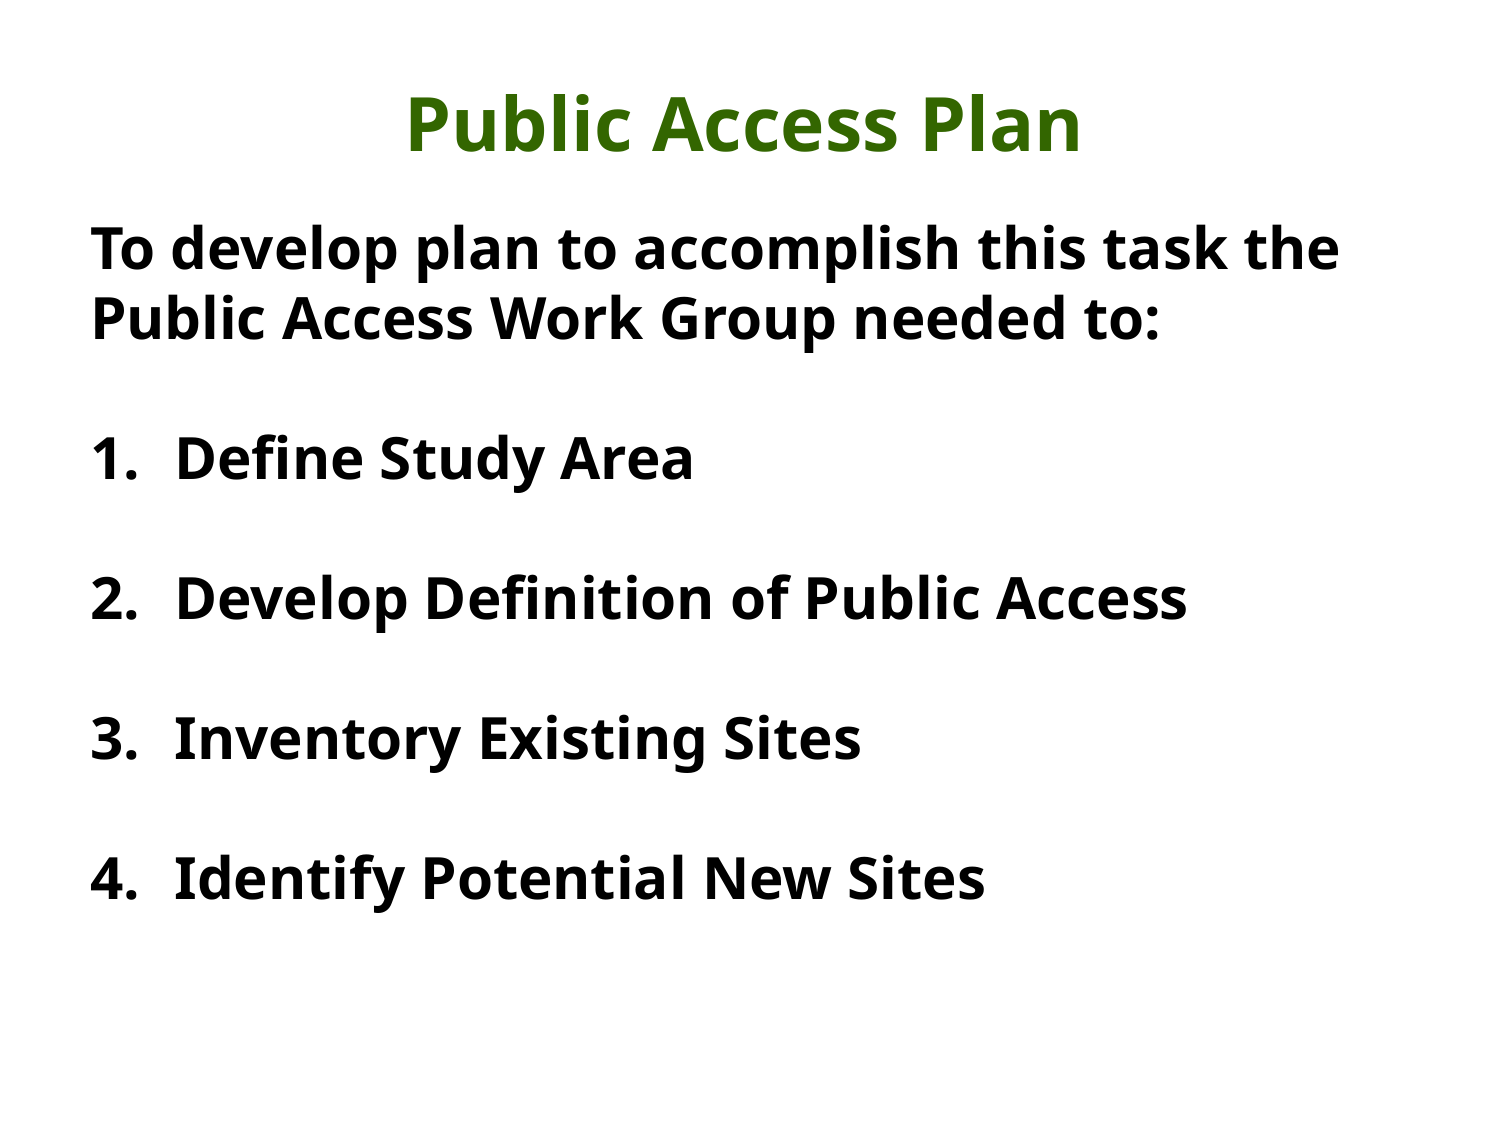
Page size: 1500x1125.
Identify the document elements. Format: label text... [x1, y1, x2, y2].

text_box Public Access Plan [167, 69, 1322, 175]
text_box To develop plan to accomplish this task the Public Access Work Group needed to: Define Study Area Develop Definition of Public Access Inventory Existing Sites Identify Potential New Sites [75, 203, 1407, 989]
